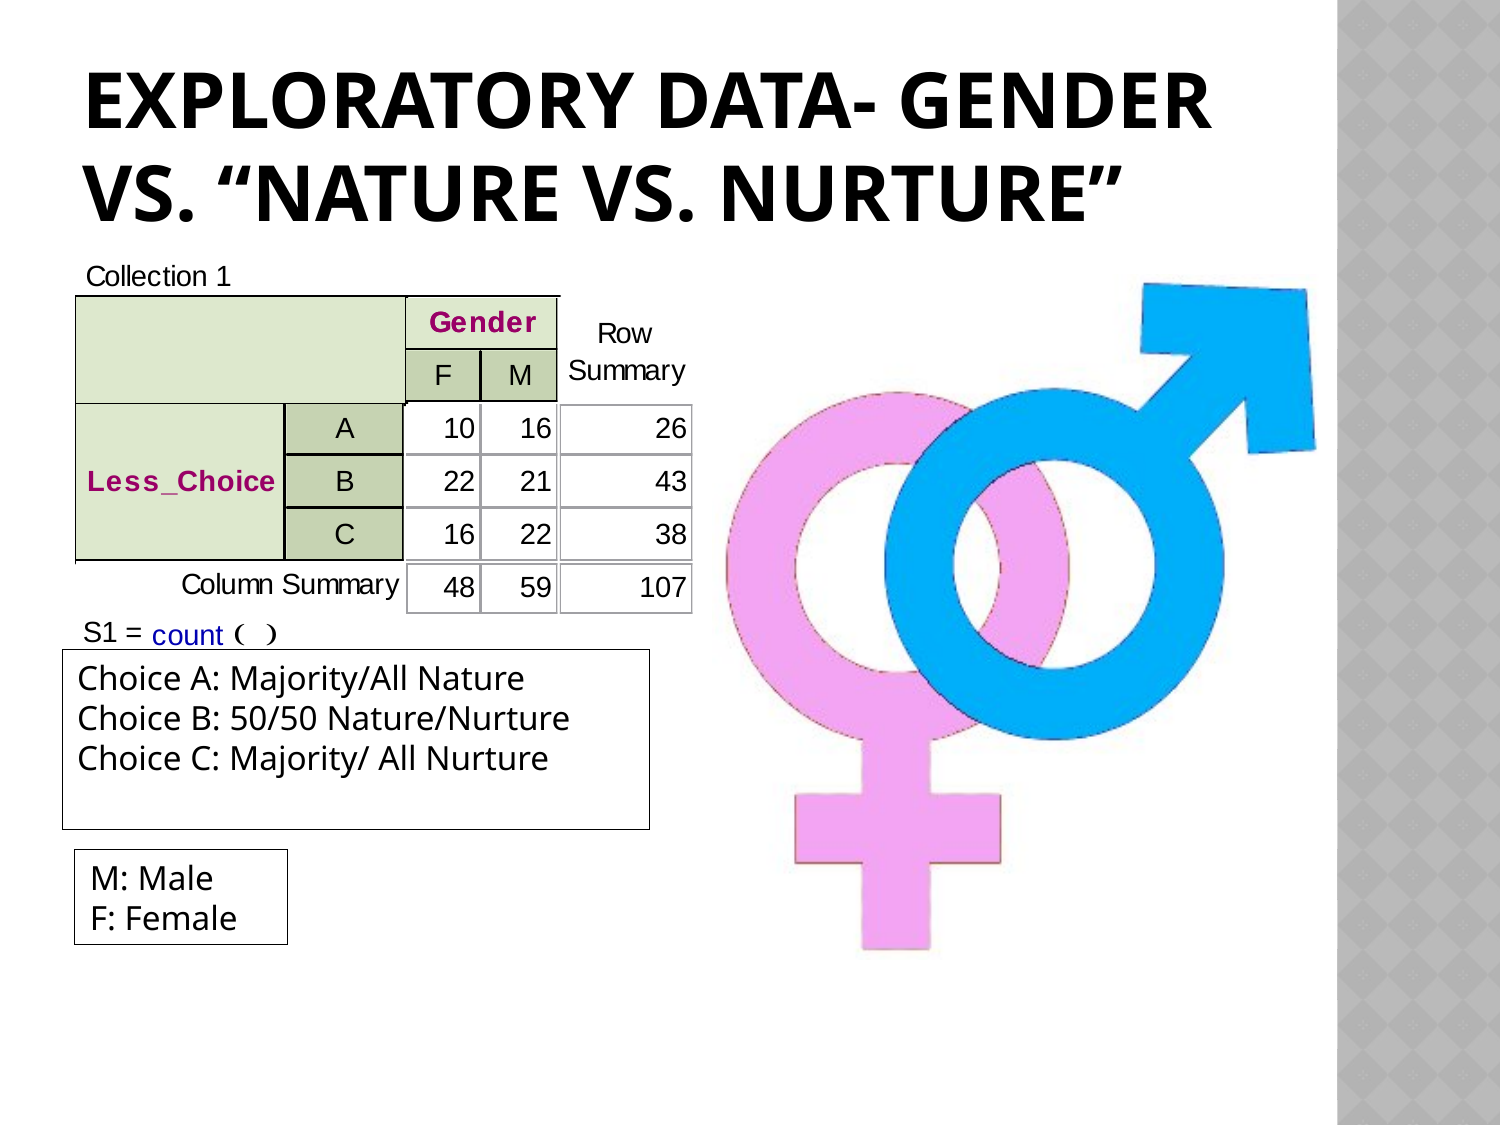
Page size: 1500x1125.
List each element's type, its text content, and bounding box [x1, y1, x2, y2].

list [74, 237, 738, 702]
text_box M: Male F: Female [74, 849, 288, 945]
picture [711, 274, 1324, 960]
title Exploratory Data- Gender vs. “nature vs. Nurture” [75, 50, 1263, 238]
text_box Choice A: Majority/All Nature Choice B: 50/50 Nature/Nurture Choice C: Majority/ All Nurture [62, 649, 650, 830]
